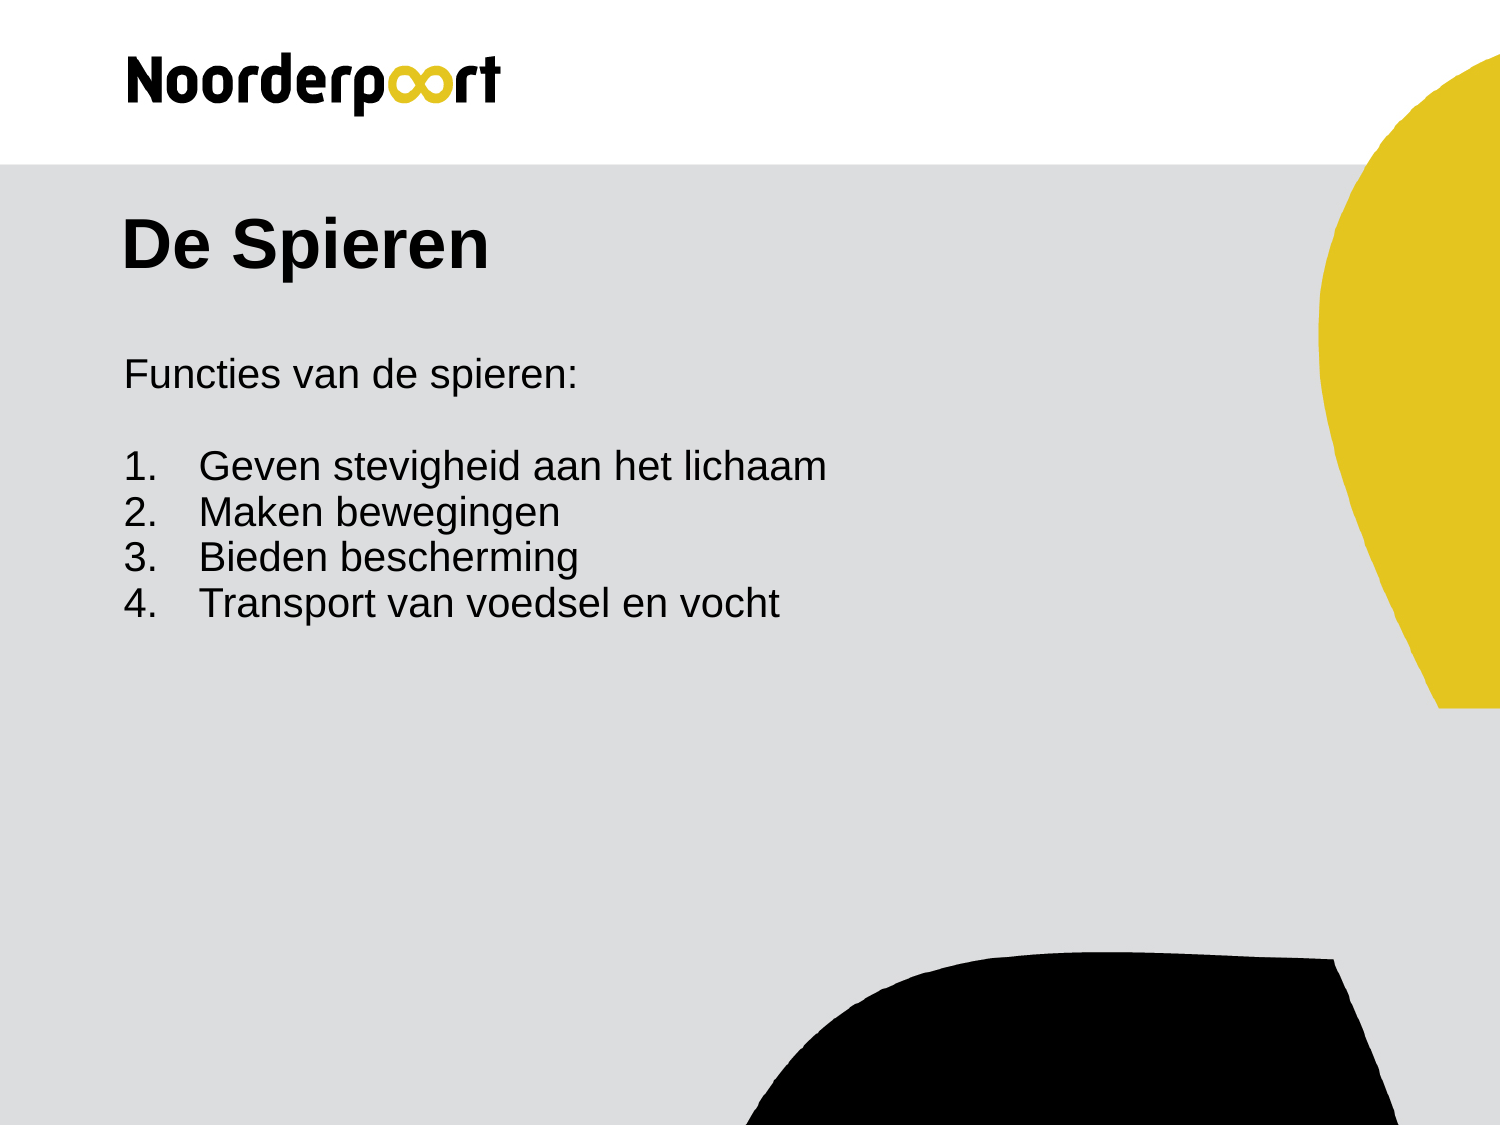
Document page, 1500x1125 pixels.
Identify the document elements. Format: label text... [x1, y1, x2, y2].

title De Spieren [106, 187, 1290, 294]
list Functies van de spieren: Geven stevigheid aan het lichaam Maken bewegingen Bieden bescherming Transport van voedsel en vocht [108, 343, 1292, 927]
picture [0, 0, 1500, 1125]
